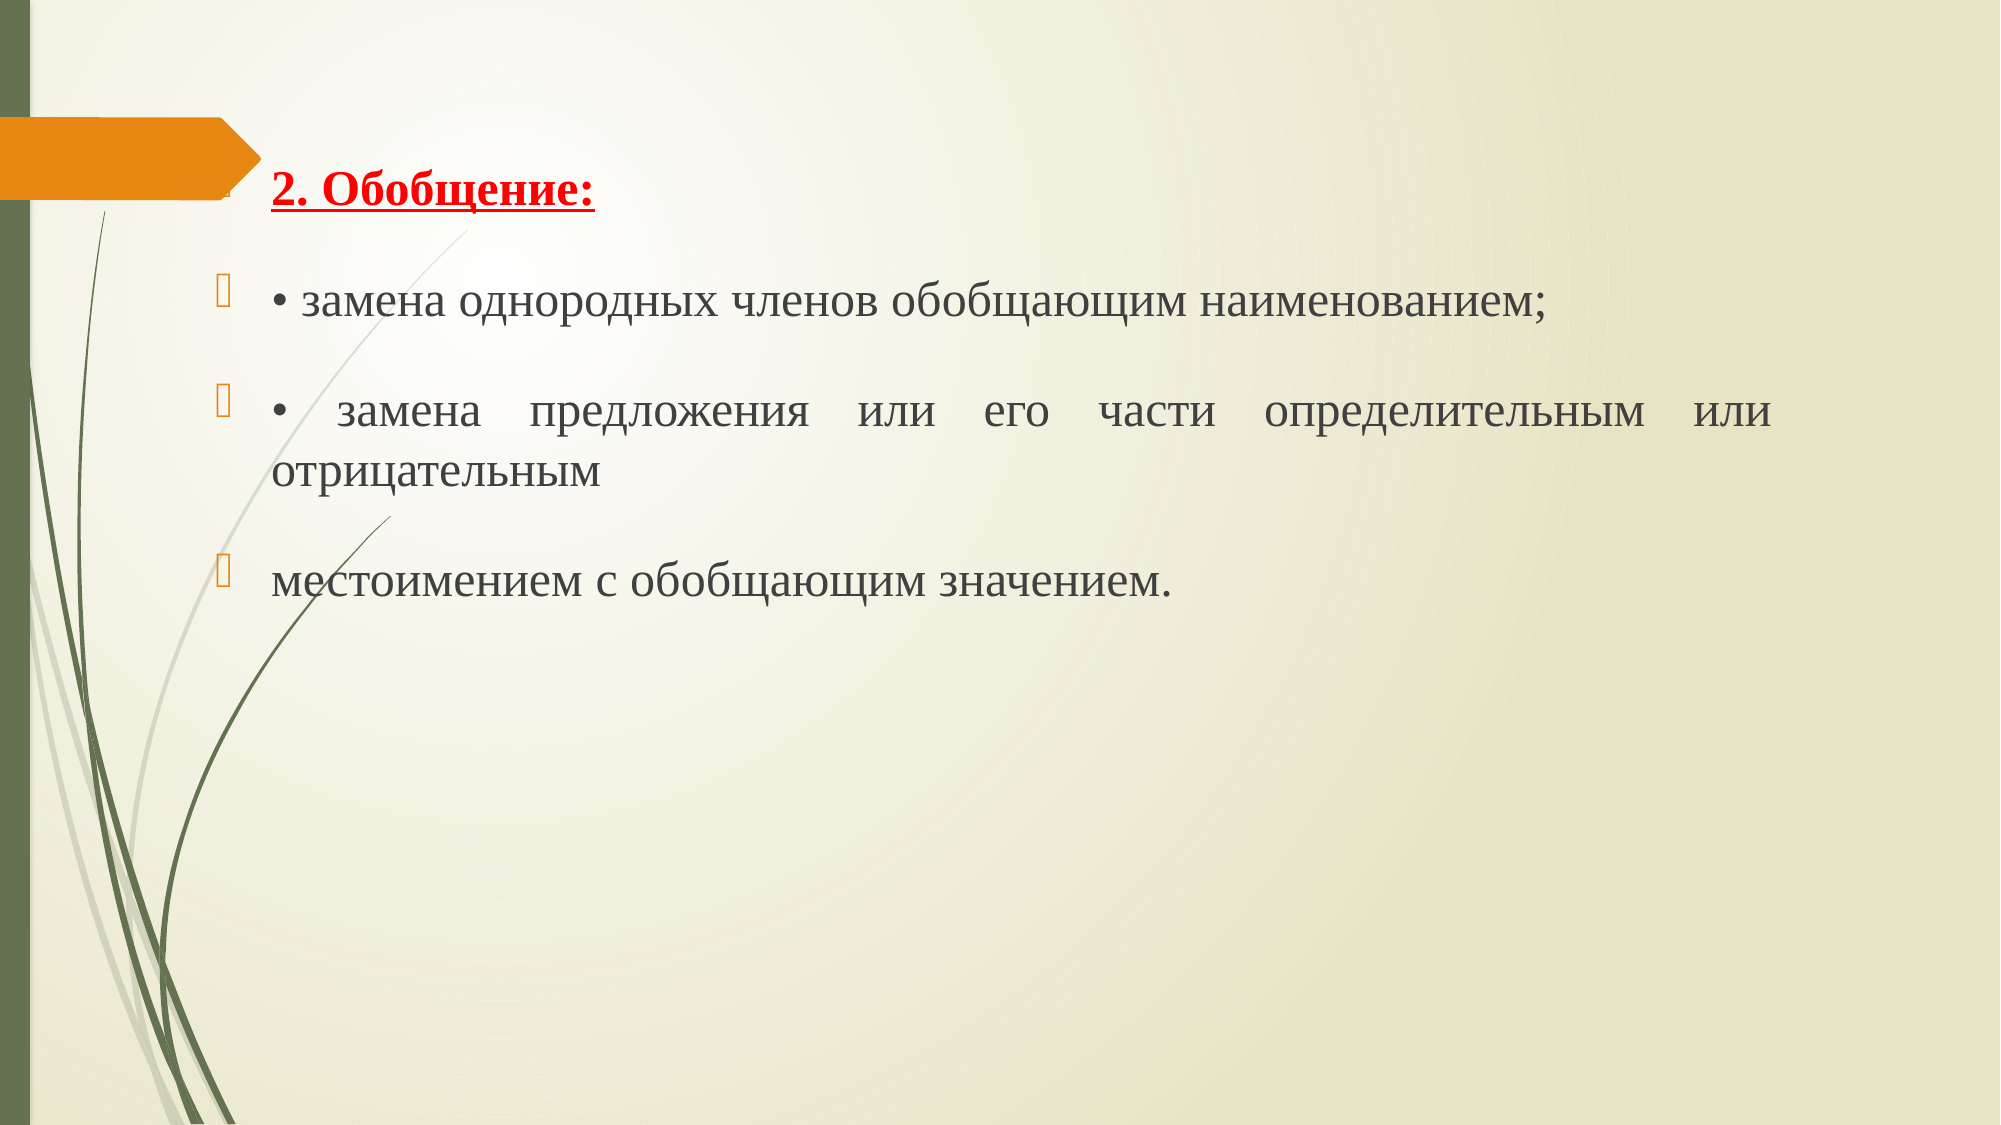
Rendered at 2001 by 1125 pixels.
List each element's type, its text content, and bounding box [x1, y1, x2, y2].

list 2. Обобщение: • замена однородных членов обобщающим наименованием; • замена предложения или его части определительным или отрицательным местоимением с обобщающим значением. [200, 148, 1788, 964]
